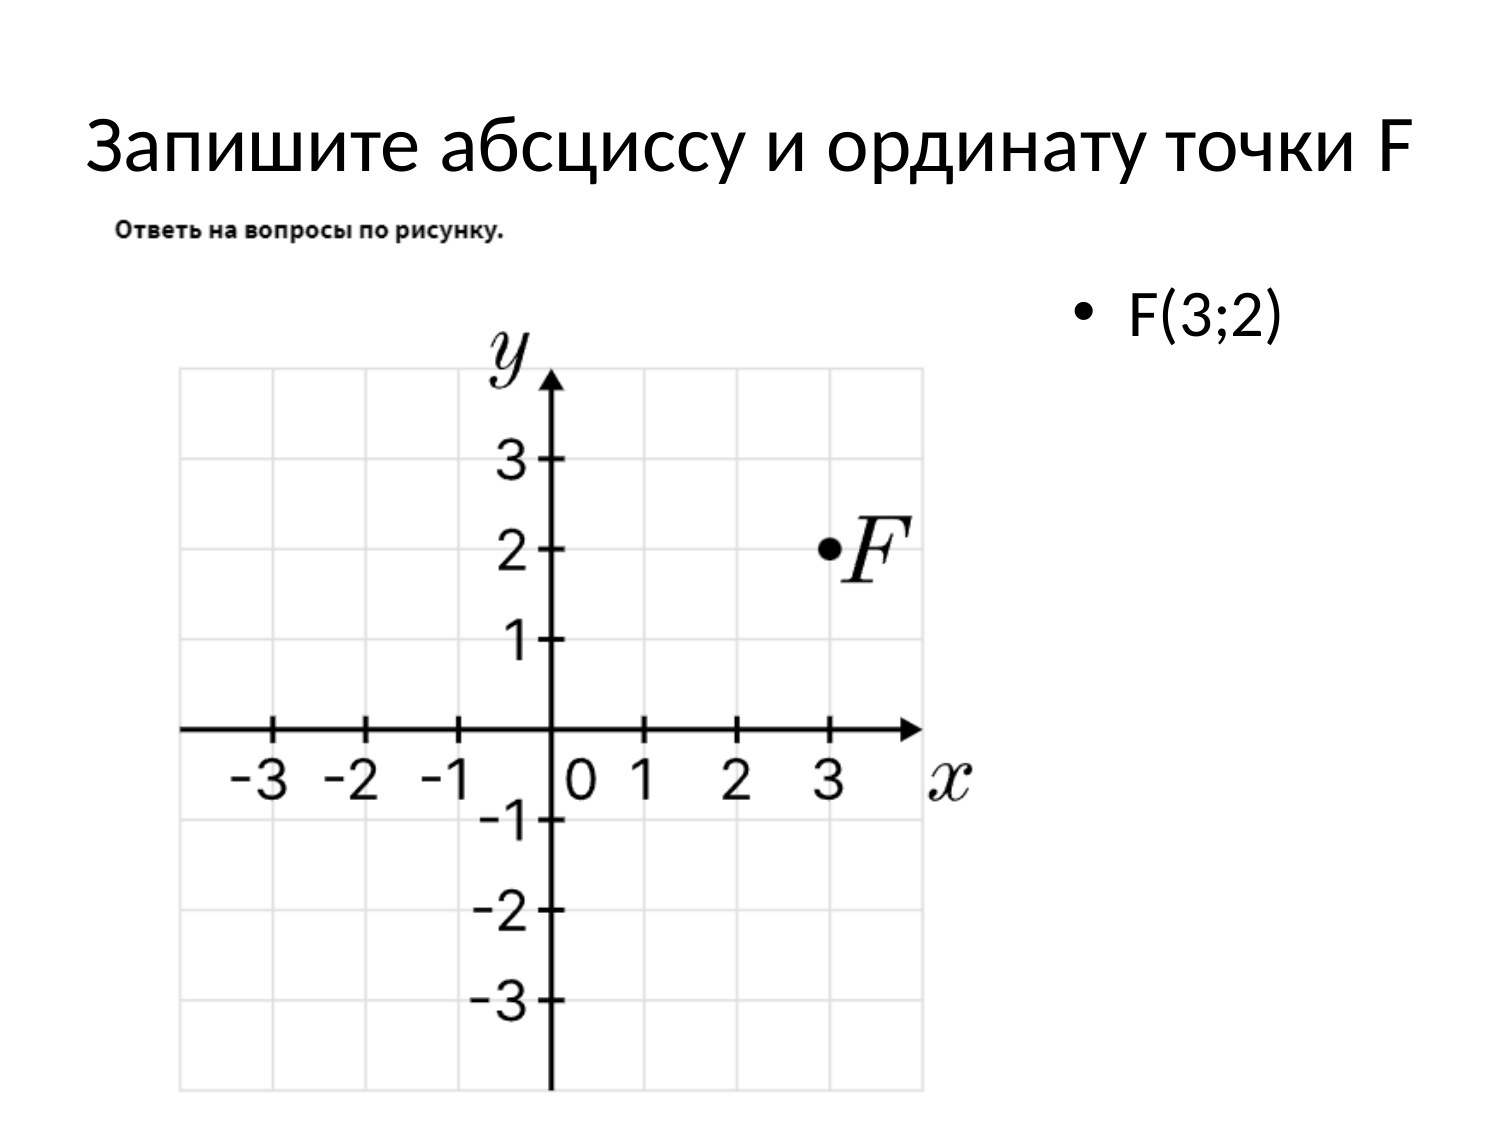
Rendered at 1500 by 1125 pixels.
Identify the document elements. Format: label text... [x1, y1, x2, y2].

picture [64, 195, 1034, 1125]
list F(3;2) [1057, 262, 1425, 1005]
title Запишите абсциссу и ординату точки F [29, 45, 1471, 233]
